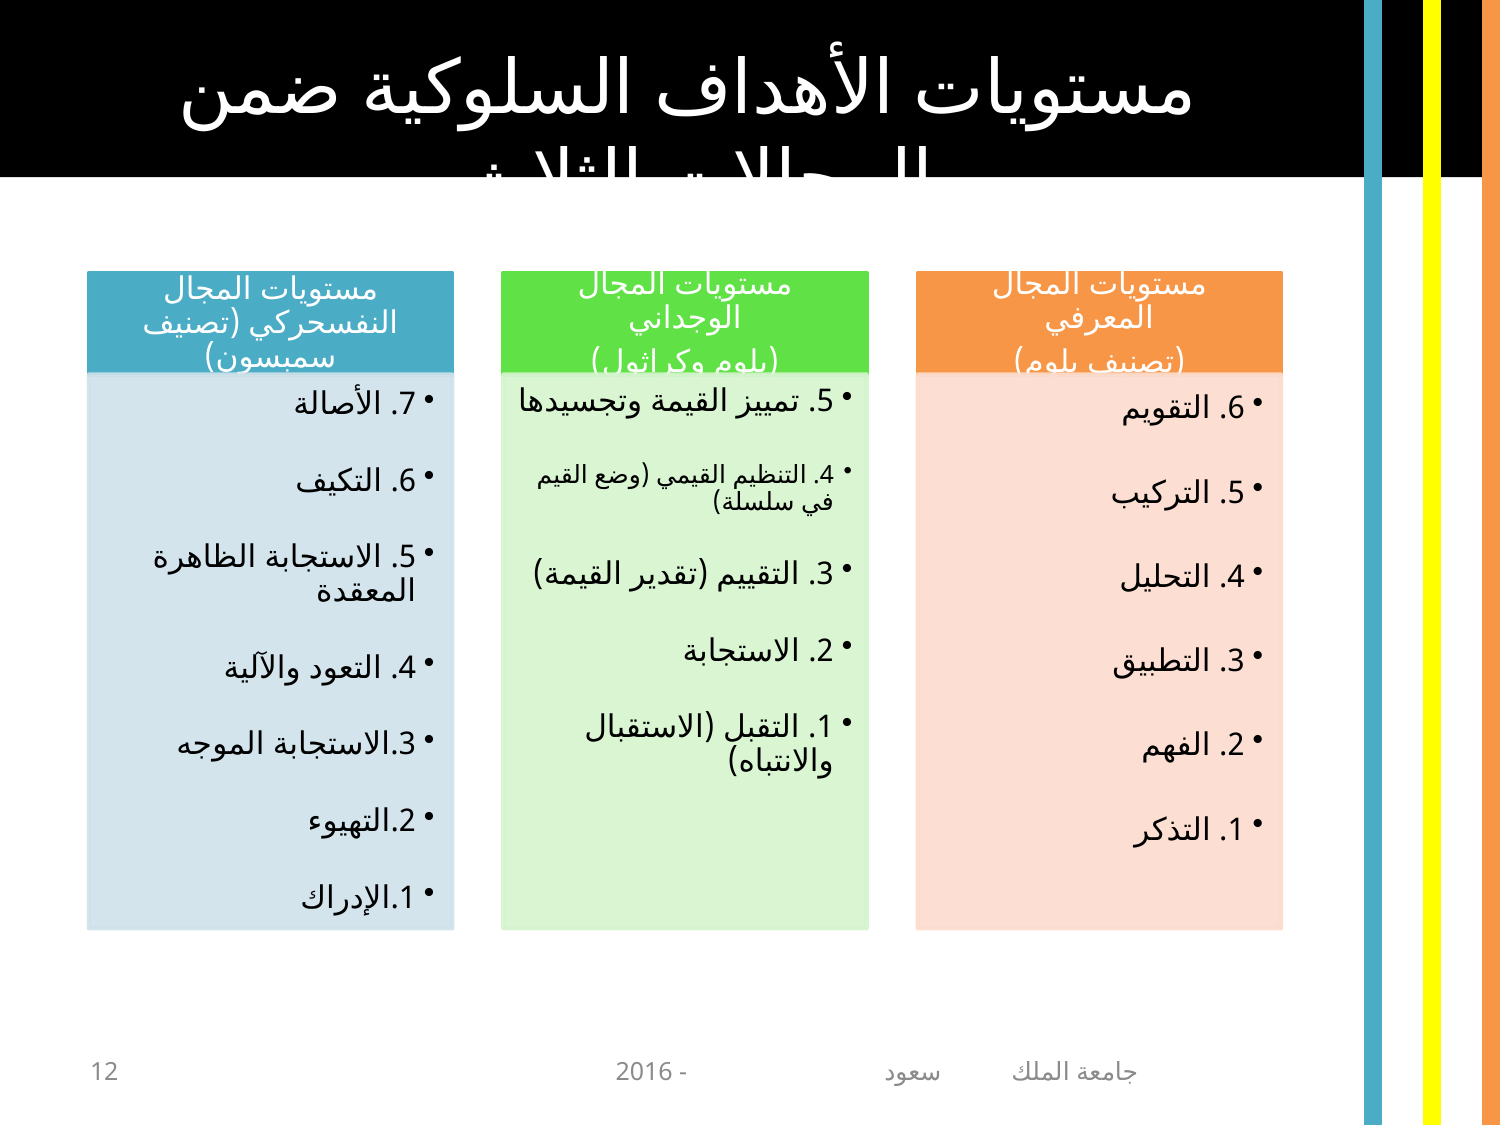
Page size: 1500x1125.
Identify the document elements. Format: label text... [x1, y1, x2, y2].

slide_number 12 [75, 1042, 425, 1103]
text_box مستويات الأهداف السلوكية ضمن المجالات الثلاث [76, 30, 1300, 226]
text_box [1443, 0, 1480, 179]
text_box [1384, 0, 1421, 179]
text_box [0, 0, 1362, 179]
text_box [88, 266, 1282, 935]
text_box [1362, 0, 1384, 1125]
text_box [1480, 0, 1500, 1125]
text_box [1421, 0, 1443, 1125]
footer جامعة الملك سعود - 2016 [512, 1042, 988, 1103]
